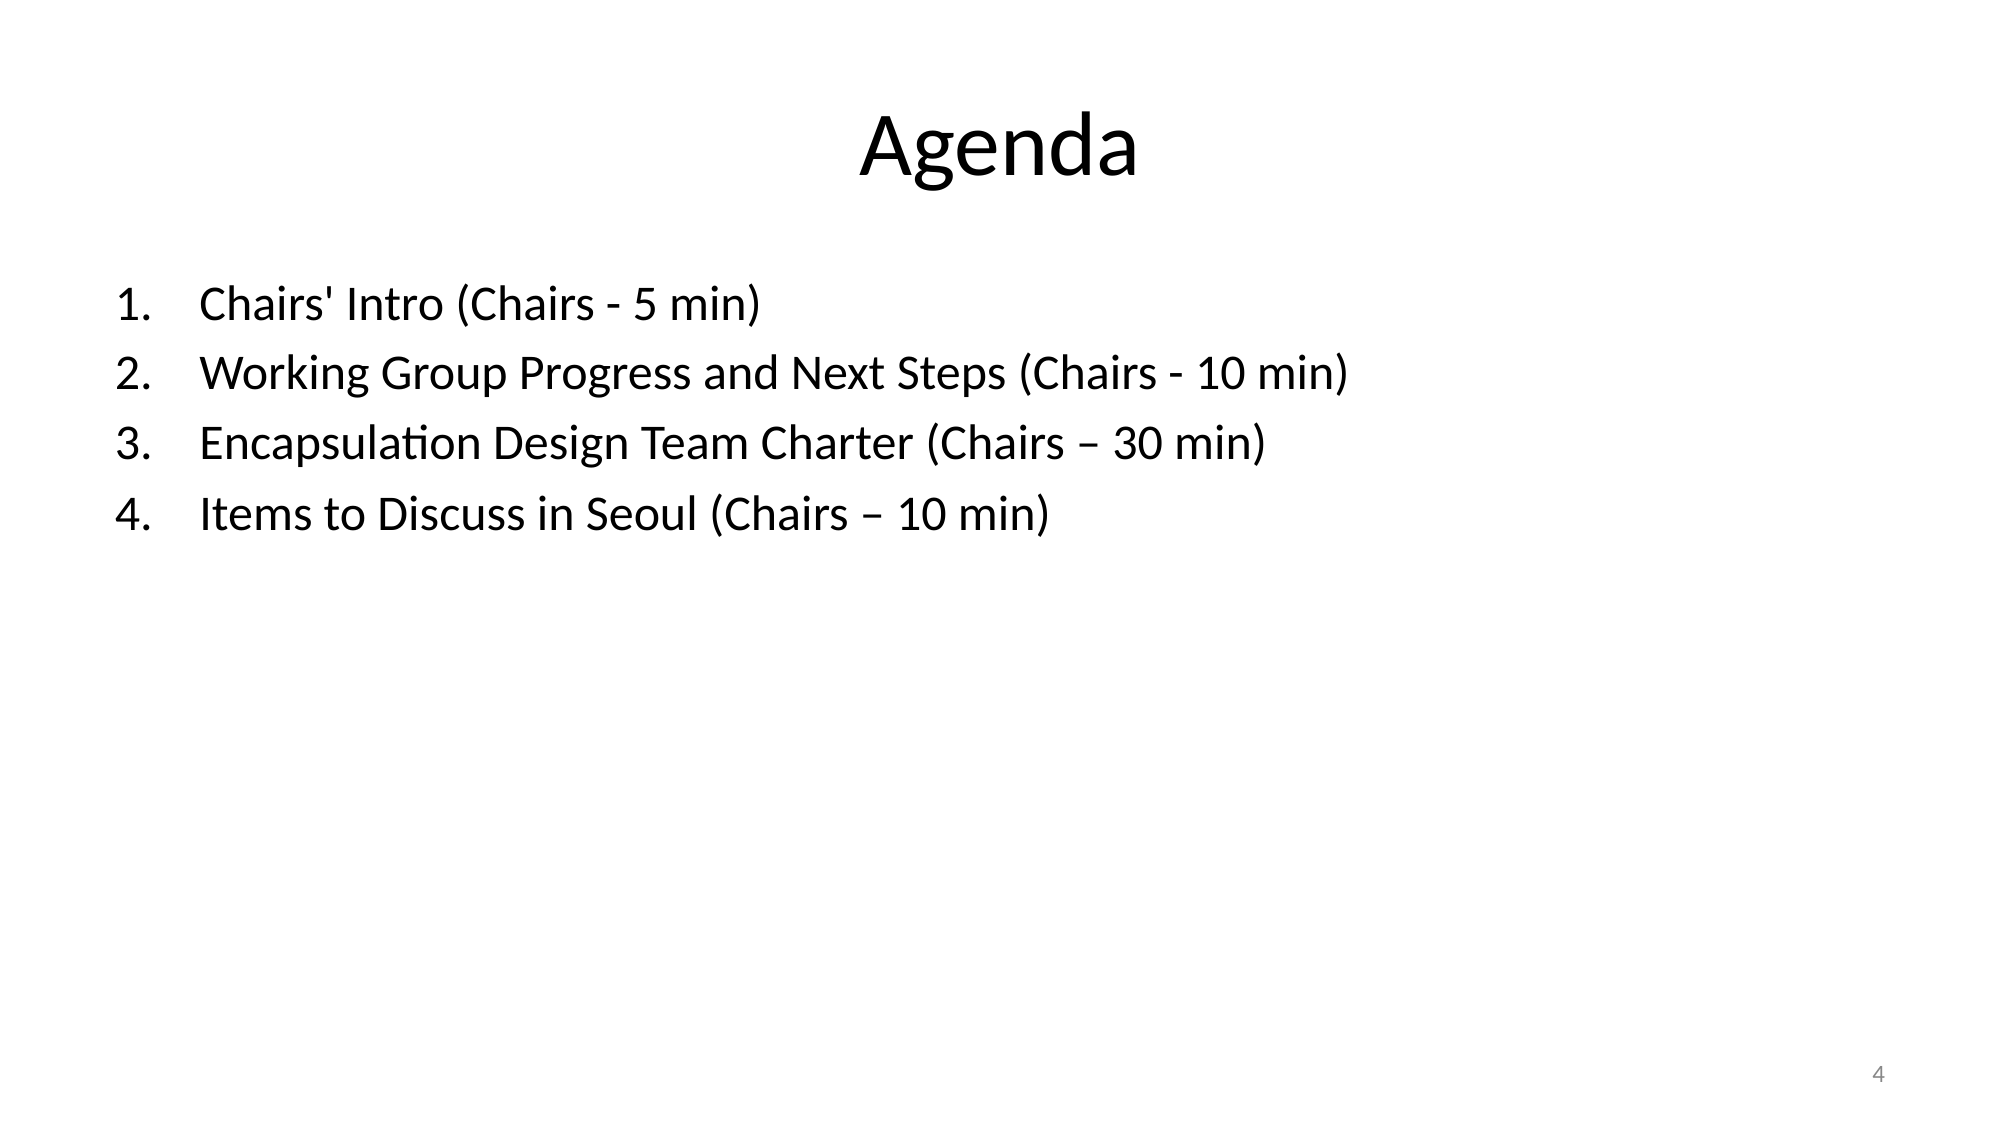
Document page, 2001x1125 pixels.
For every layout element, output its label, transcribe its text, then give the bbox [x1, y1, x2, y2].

slide_number 4 [1433, 1042, 1900, 1103]
list Chairs' Intro (Chairs - 5 min) Working Group Progress and Next Steps (Chairs - 10 min) Encapsulation Design Team Charter (Chairs – 30 min) Items to Discuss in Seoul (Chairs – 10 min) [99, 262, 1900, 1005]
title Agenda [99, 45, 1900, 233]
